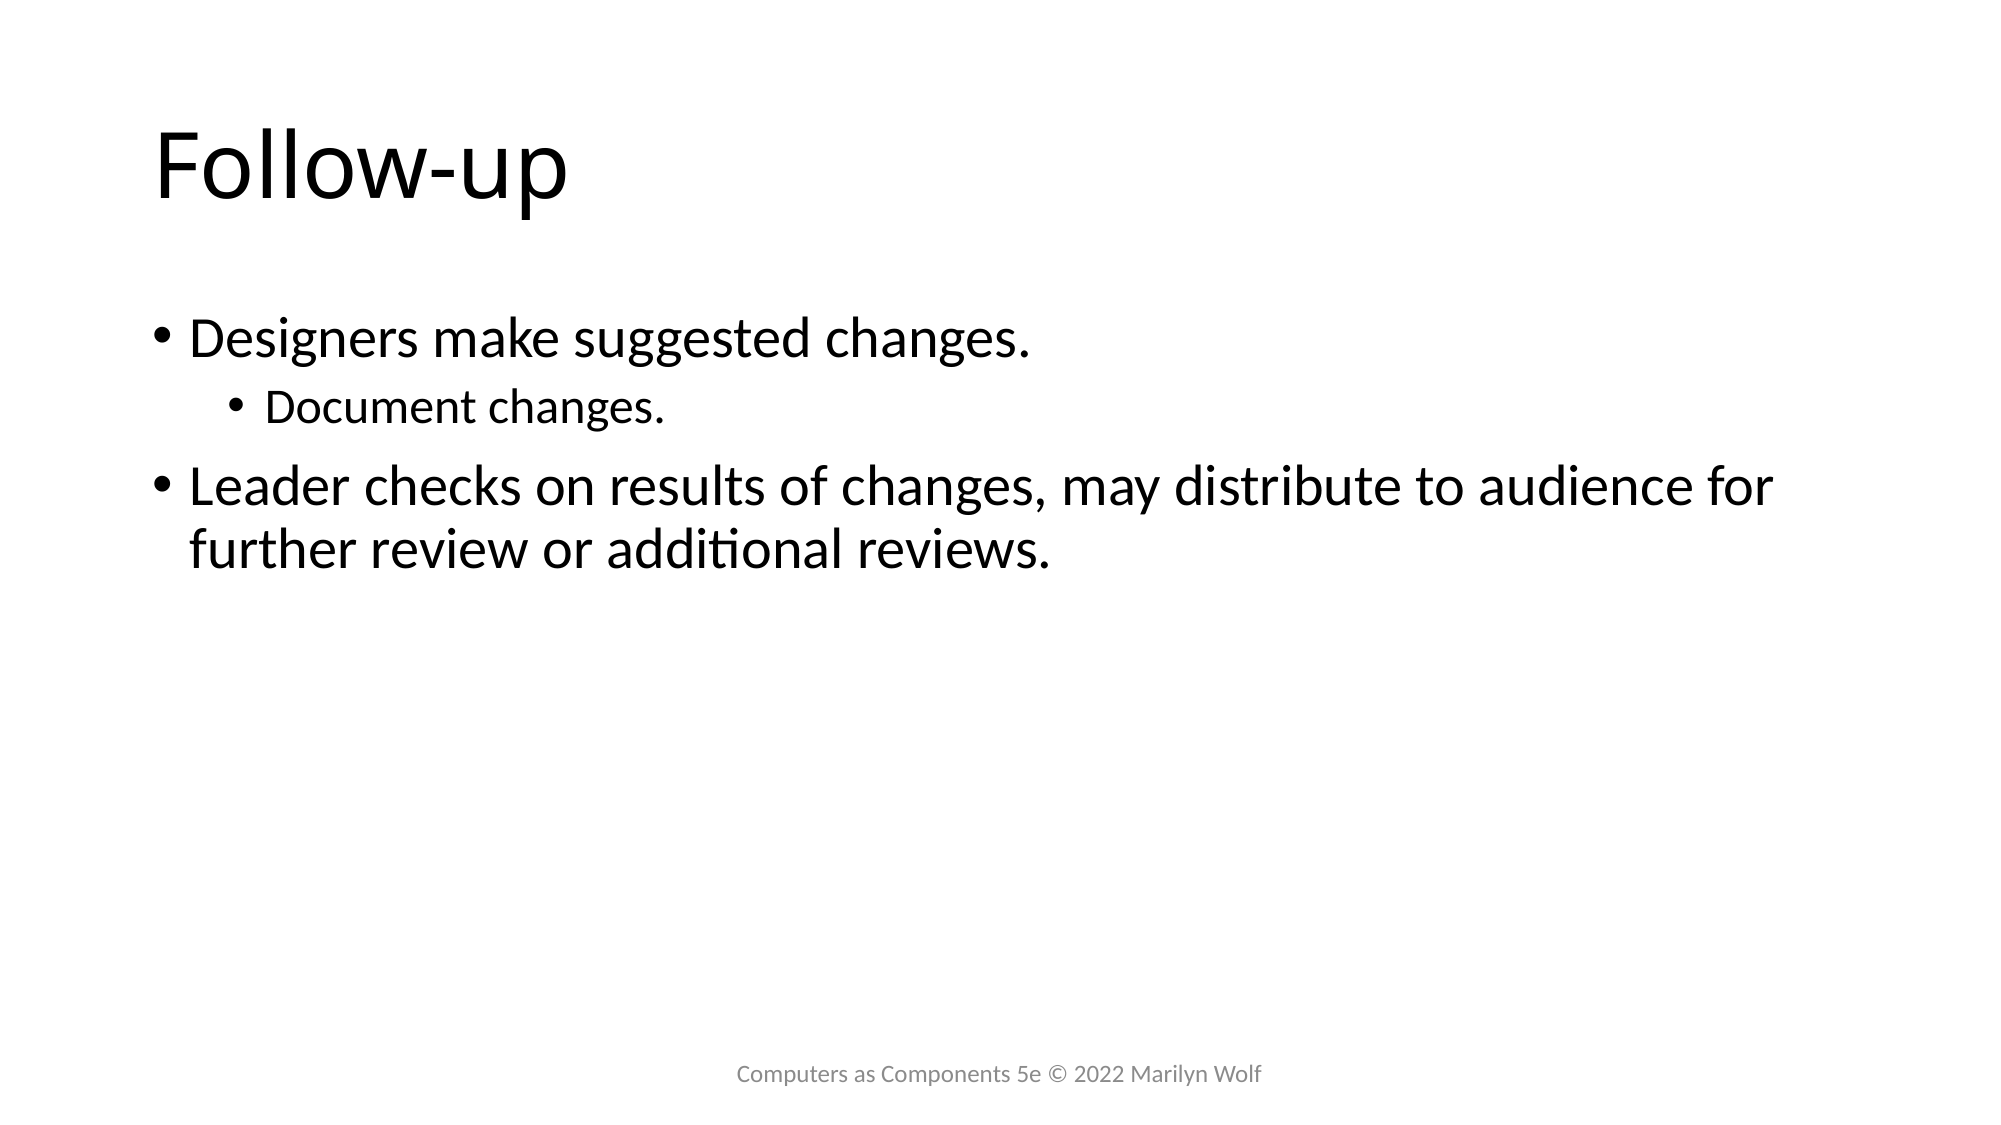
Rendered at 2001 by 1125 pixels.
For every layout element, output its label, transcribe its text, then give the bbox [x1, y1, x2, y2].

footer Computers as Components 5e © 2022 Marilyn Wolf [662, 1042, 1338, 1103]
list Designers make suggested changes. Document changes. Leader checks on results of changes, may distribute to audience for further review or additional reviews. [137, 299, 1863, 1014]
title Follow-up [137, 59, 1863, 278]
